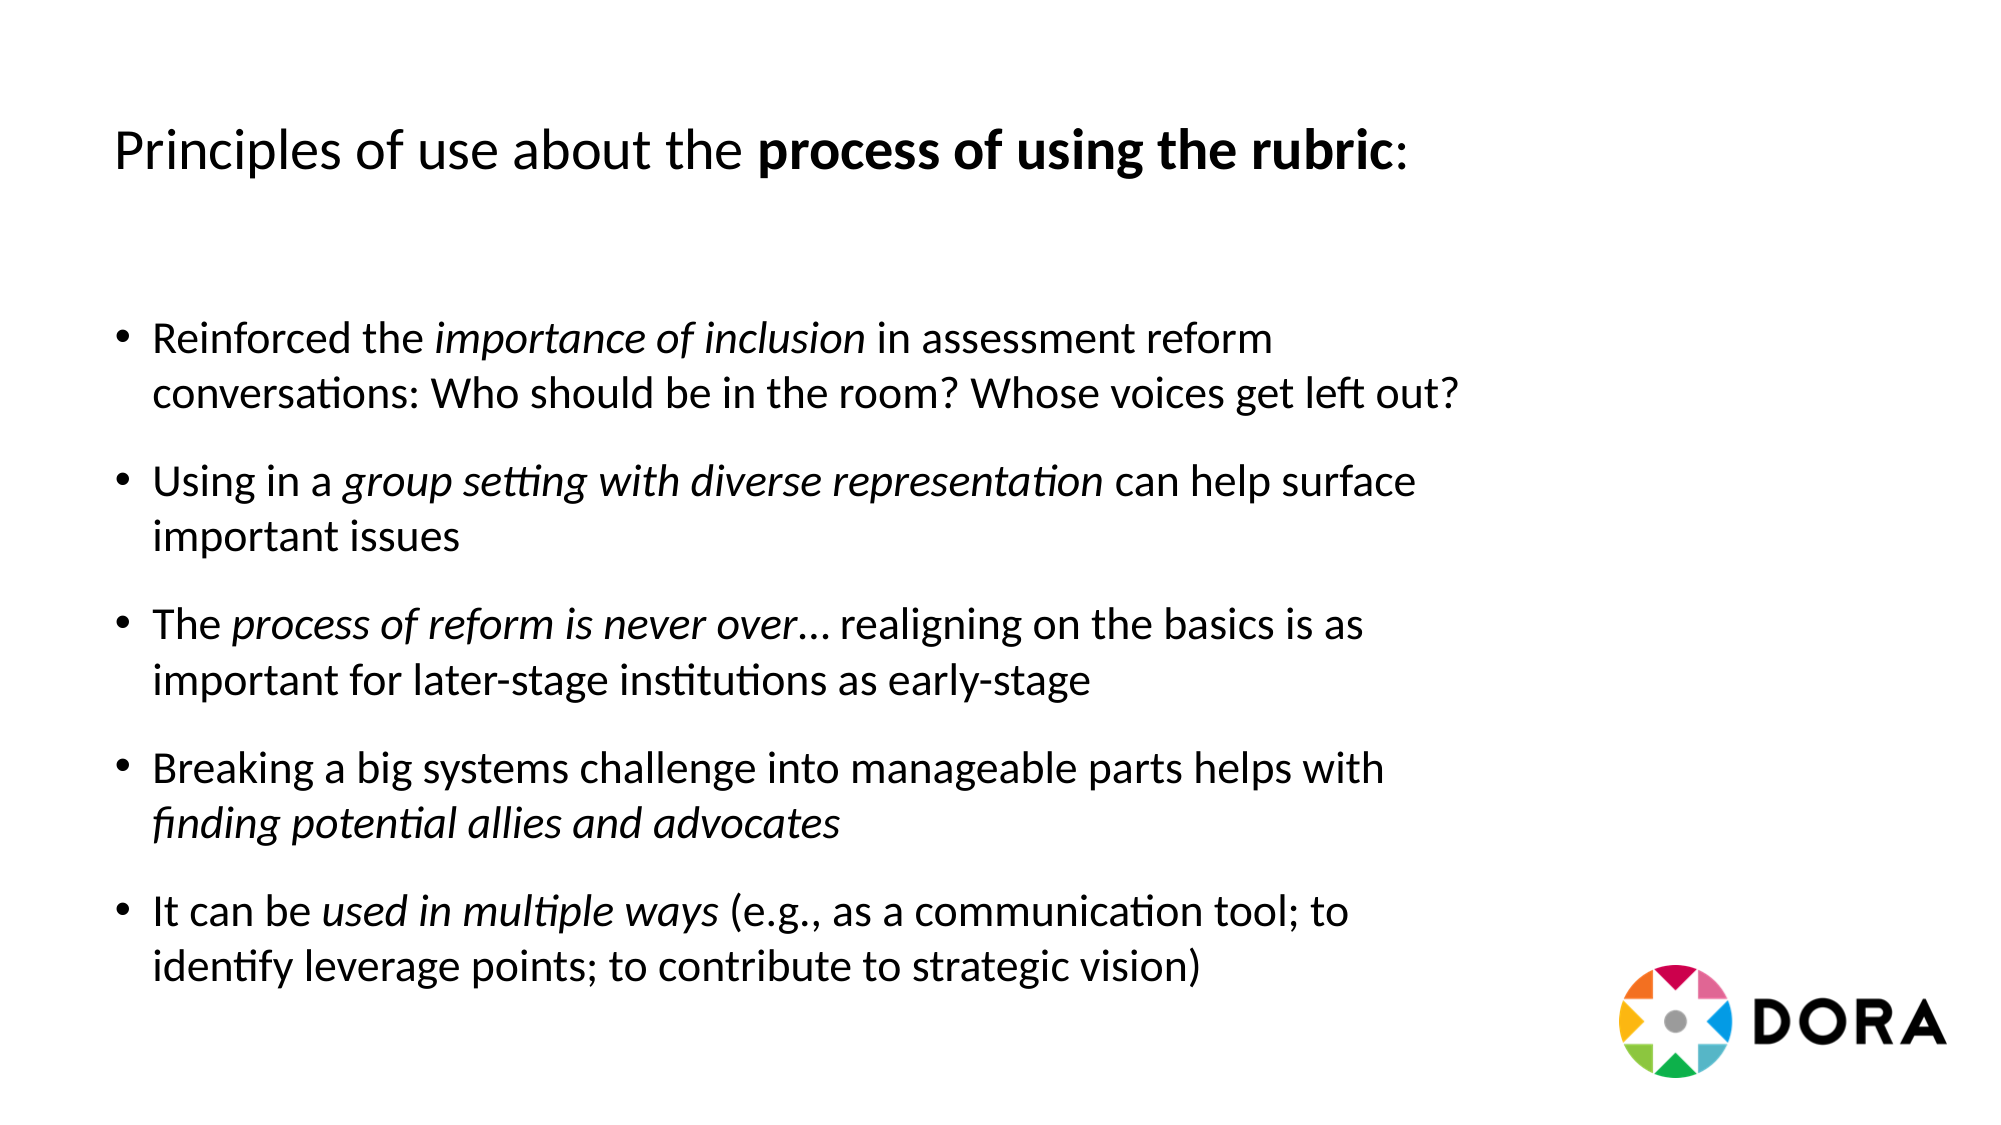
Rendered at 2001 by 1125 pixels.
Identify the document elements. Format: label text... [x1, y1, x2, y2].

list Principles of use about the process of using the rubric: Reinforced the importance of inclusion in assessment reform conversations: Who should be in the room? Whose voices get left out? Using in a group setting with diverse representation can help surface important issues The process of reform is never over… realigning on the basics is as important for later-stage institutions as early-stage Breaking a big systems challenge into manageable parts helps with finding potential allies and advocates It can be used in multiple ways (e.g., as a communication tool; to identify leverage points; to contribute to strategic vision) [99, 111, 1515, 930]
picture [1619, 965, 1948, 1078]
